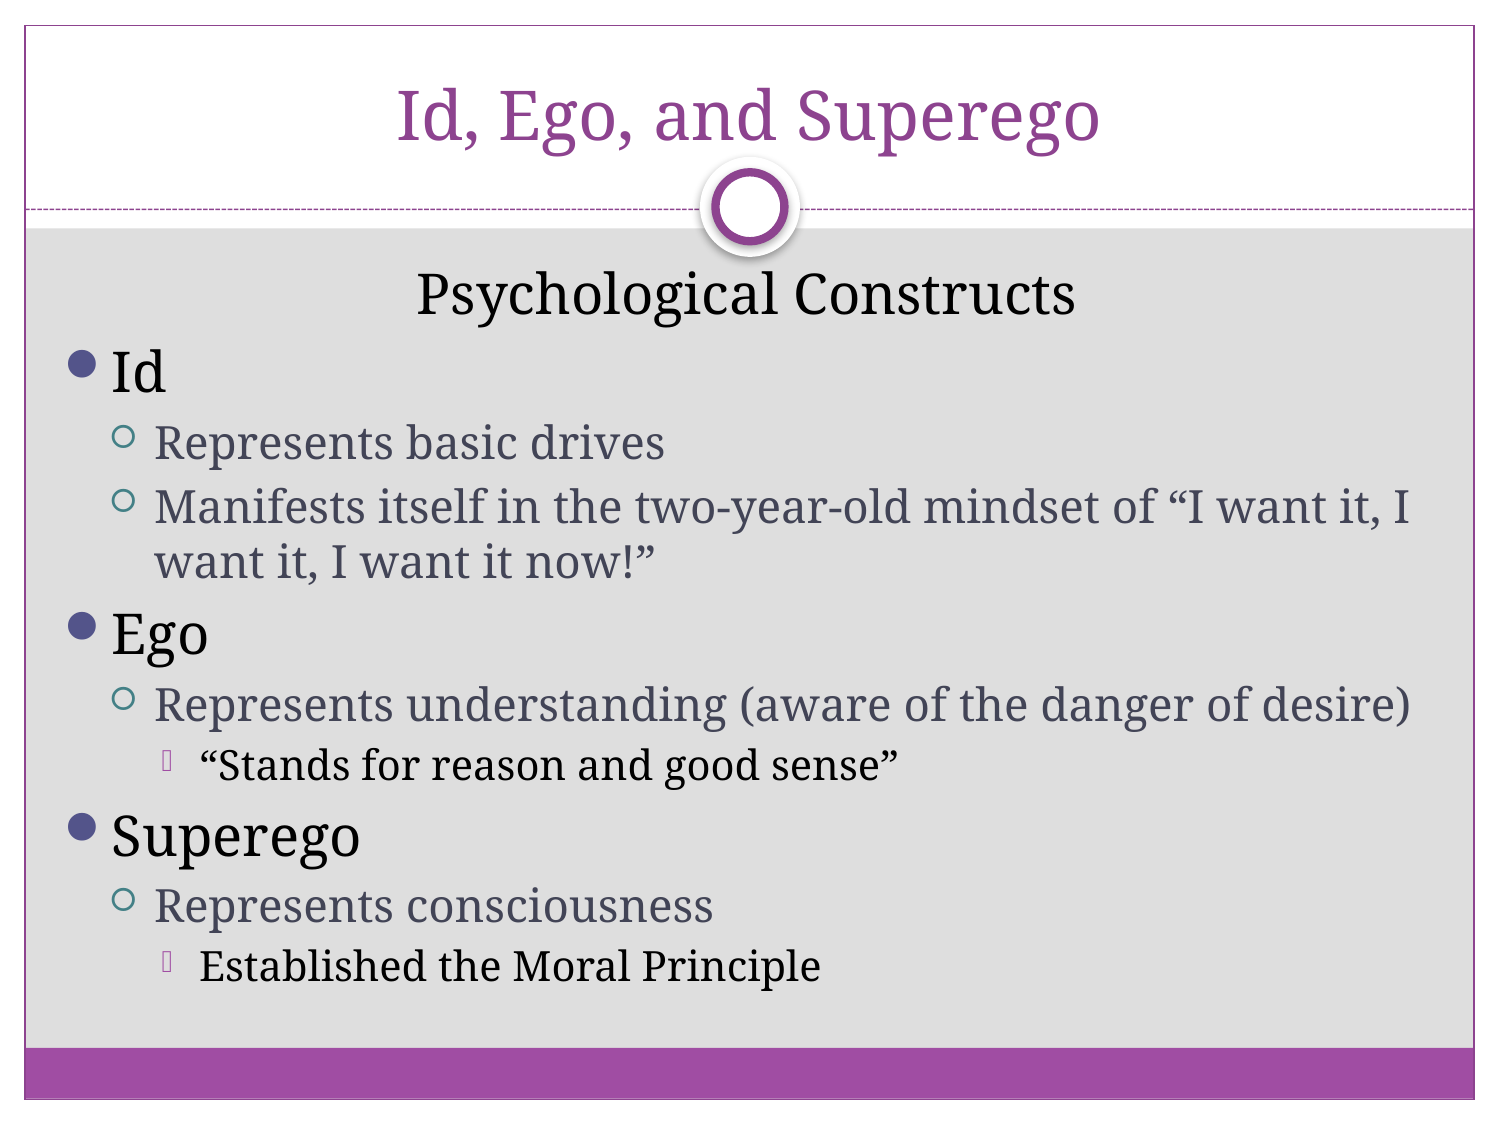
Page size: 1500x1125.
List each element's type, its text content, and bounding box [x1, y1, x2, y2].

title Id, Ego, and Superego [49, 37, 1450, 162]
list Psychological Constructs Id Represents basic drives Manifests itself in the two-year-old mindset of “I want it, I want it, I want it now!” Ego Represents understanding (aware of the danger of desire) “Stands for reason and good sense” Superego Represents consciousness Established the Moral Principle [49, 250, 1445, 1001]
